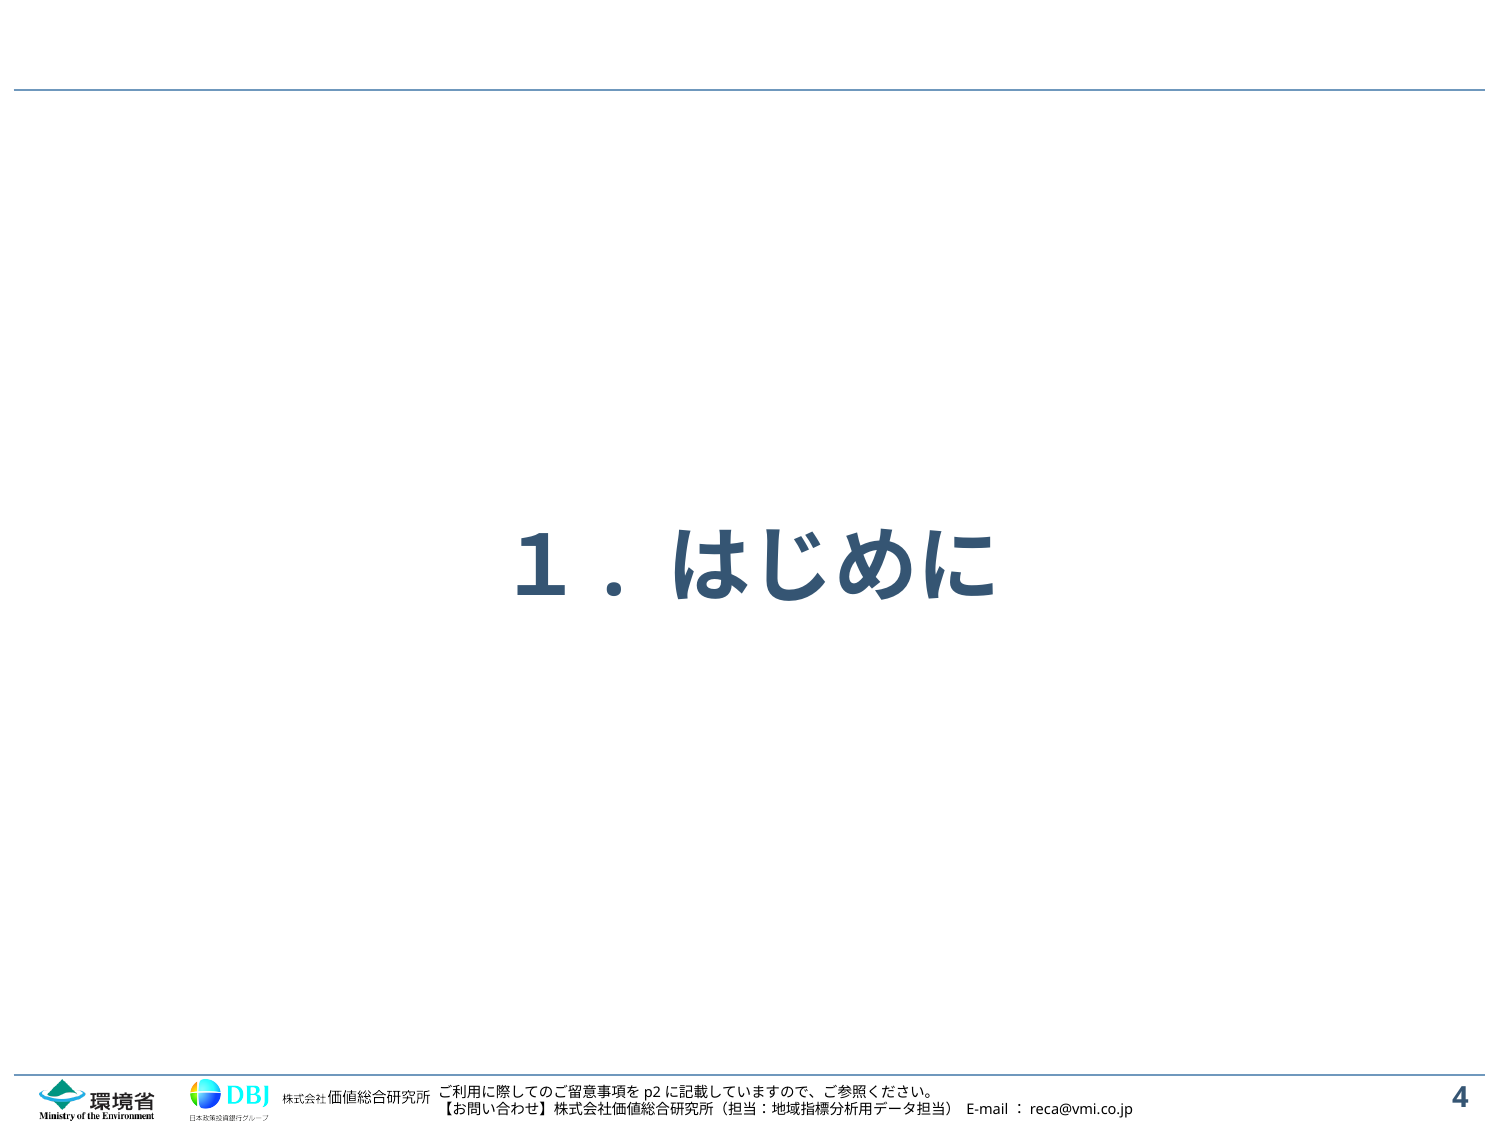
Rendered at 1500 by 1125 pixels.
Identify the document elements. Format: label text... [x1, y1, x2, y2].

slide_number 4 [1427, 1070, 1493, 1112]
picture [186, 1076, 434, 1125]
picture [36, 1079, 157, 1124]
title １. はじめに [0, 429, 1500, 696]
